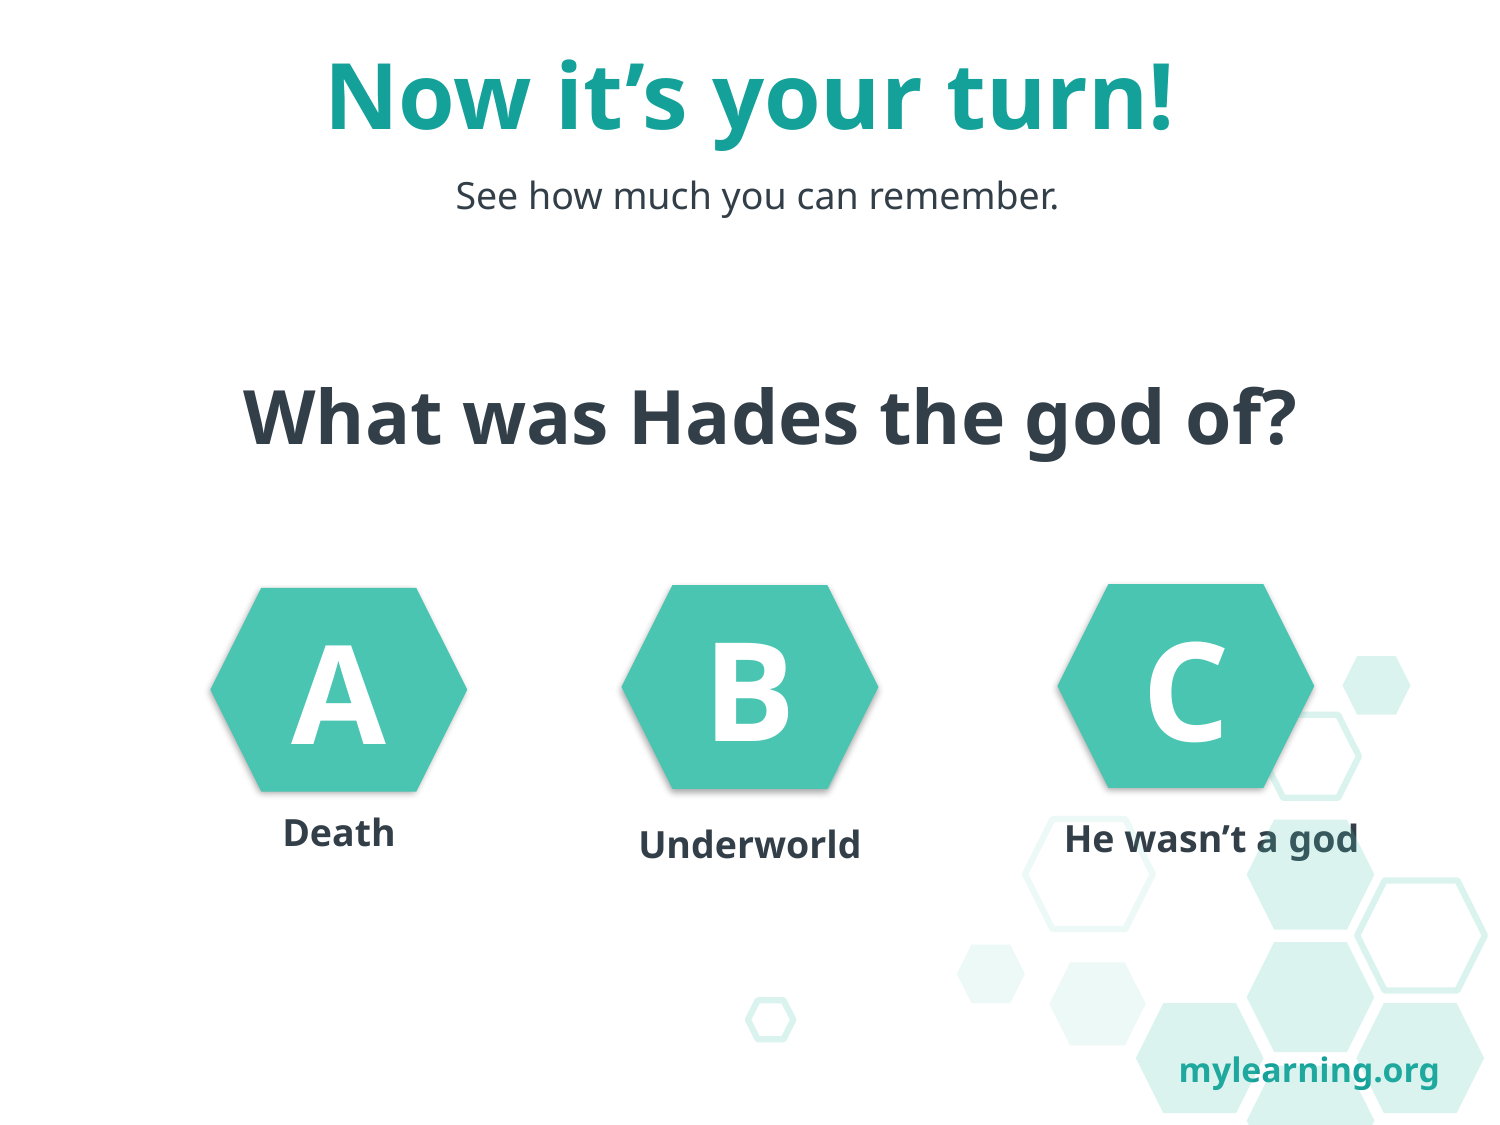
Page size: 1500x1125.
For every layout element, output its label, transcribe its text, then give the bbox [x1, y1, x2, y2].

text_box B [620, 584, 863, 790]
text_box What was Hades the god of? [28, 362, 1500, 467]
text_box Now it’s your turn! [0, 37, 1500, 148]
text_box See how much you can remember. [16, 164, 1500, 224]
text_box Underworld [623, 813, 742, 874]
text_box C [1072, 583, 1300, 654]
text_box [747, 655, 1486, 1125]
text_box Death [267, 801, 420, 862]
text_box A [209, 587, 468, 793]
